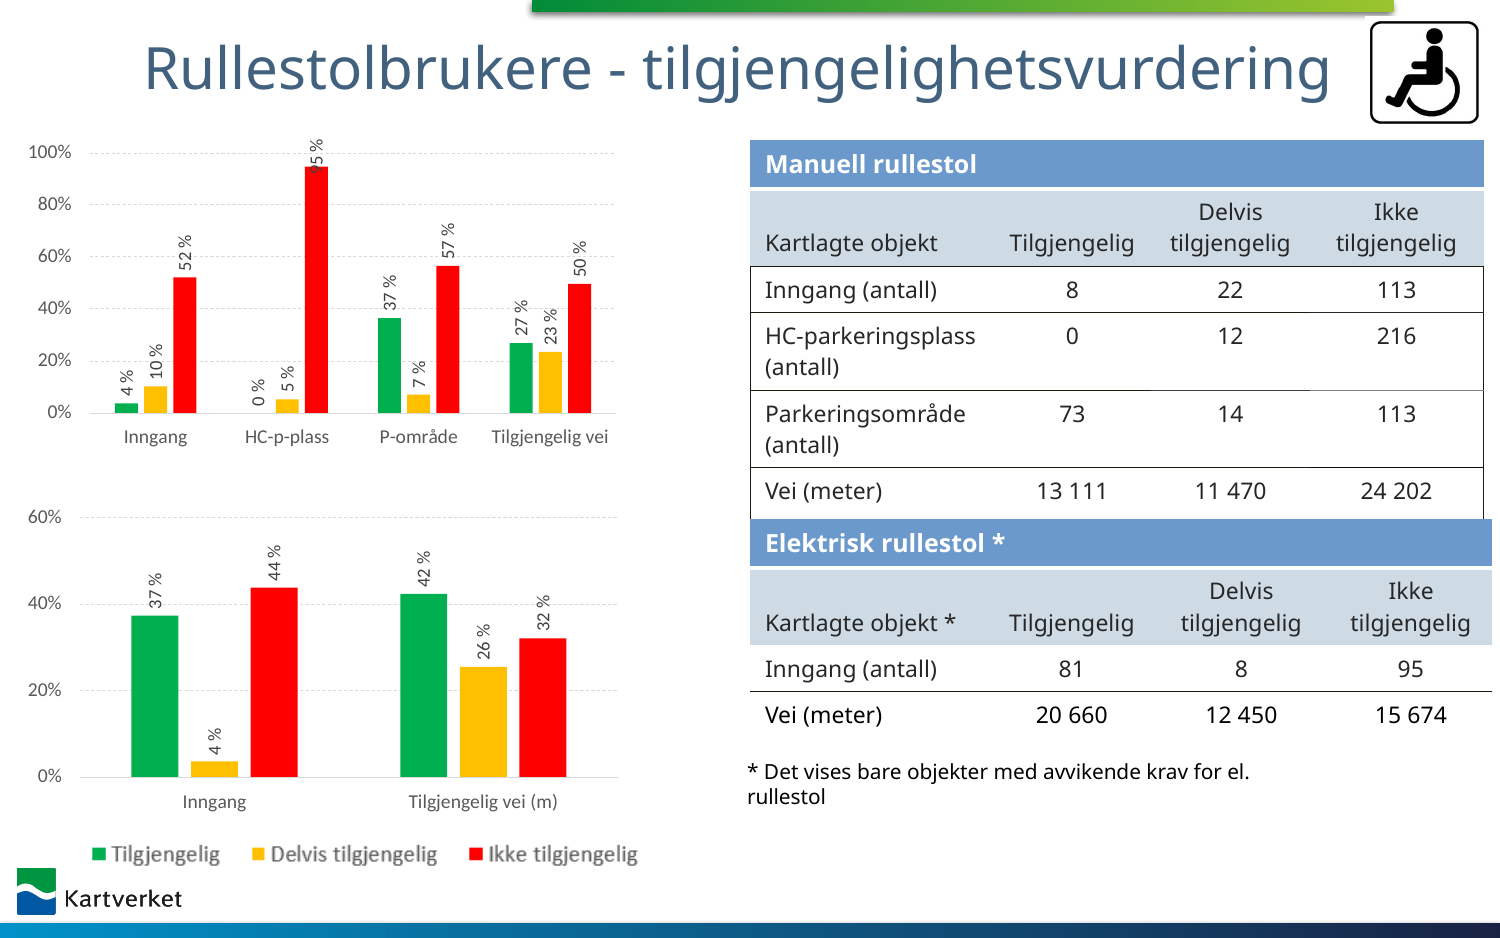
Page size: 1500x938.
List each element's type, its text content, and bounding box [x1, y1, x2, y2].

table_cell Inngang (antall) [751, 267, 994, 312]
table_cell Delvis tilgjengelig [1153, 570, 1330, 645]
table_cell 81 [991, 645, 1153, 691]
text_box Rullestolbrukere - tilgjengelighetsvurdering [39, 12, 1348, 109]
table_cell Tilgjengelig [994, 191, 1151, 266]
table_cell Kartlagte objekt * [750, 570, 991, 645]
table_cell 216 [1310, 313, 1483, 390]
table_cell Ikke tilgjengelig [1310, 191, 1484, 266]
table_cell 113 [1310, 391, 1483, 467]
table_cell 15 674 [1330, 692, 1492, 738]
picture [1365, 16, 1484, 129]
table_cell Kartlagte objekt [750, 191, 994, 266]
picture [20, 135, 629, 457]
table_cell Parkeringsområde (antall) [751, 391, 994, 467]
table_cell Vei (meter) [751, 468, 994, 519]
table_cell 95 [1330, 645, 1492, 691]
table_cell 73 [994, 391, 1151, 467]
table_cell 20 660 [991, 692, 1153, 738]
table_cell 113 [1310, 267, 1483, 312]
table_cell Tilgjengelig [991, 570, 1153, 645]
text_box * Det vises bare objekter med avvikende krav for el. rullestol [732, 751, 1317, 816]
table_cell 24 202 [1310, 468, 1483, 519]
table_cell 12 450 [1153, 692, 1330, 738]
table_cell 22 [1151, 267, 1310, 312]
table_cell 13 111 [994, 468, 1151, 519]
table_cell 8 [1153, 645, 1330, 691]
table_header Manuell rullestol [750, 140, 1484, 187]
table_cell 11 470 [1151, 468, 1310, 519]
table_cell 14 [1151, 391, 1310, 467]
picture [86, 838, 643, 870]
table_cell HC-parkeringsplass (antall) [751, 313, 994, 390]
table_cell Inngang (antall) [750, 645, 991, 691]
table_header Elektrisk rullestol * [750, 519, 1492, 566]
table_cell 12 [1151, 313, 1310, 390]
picture [20, 499, 630, 822]
table_cell 8 [994, 267, 1151, 312]
table_cell Delvis tilgjengelig [1151, 191, 1310, 266]
table_cell 0 [994, 313, 1151, 390]
table_cell Ikke tilgjengelig [1330, 570, 1492, 645]
table_cell Vei (meter) [750, 692, 991, 738]
